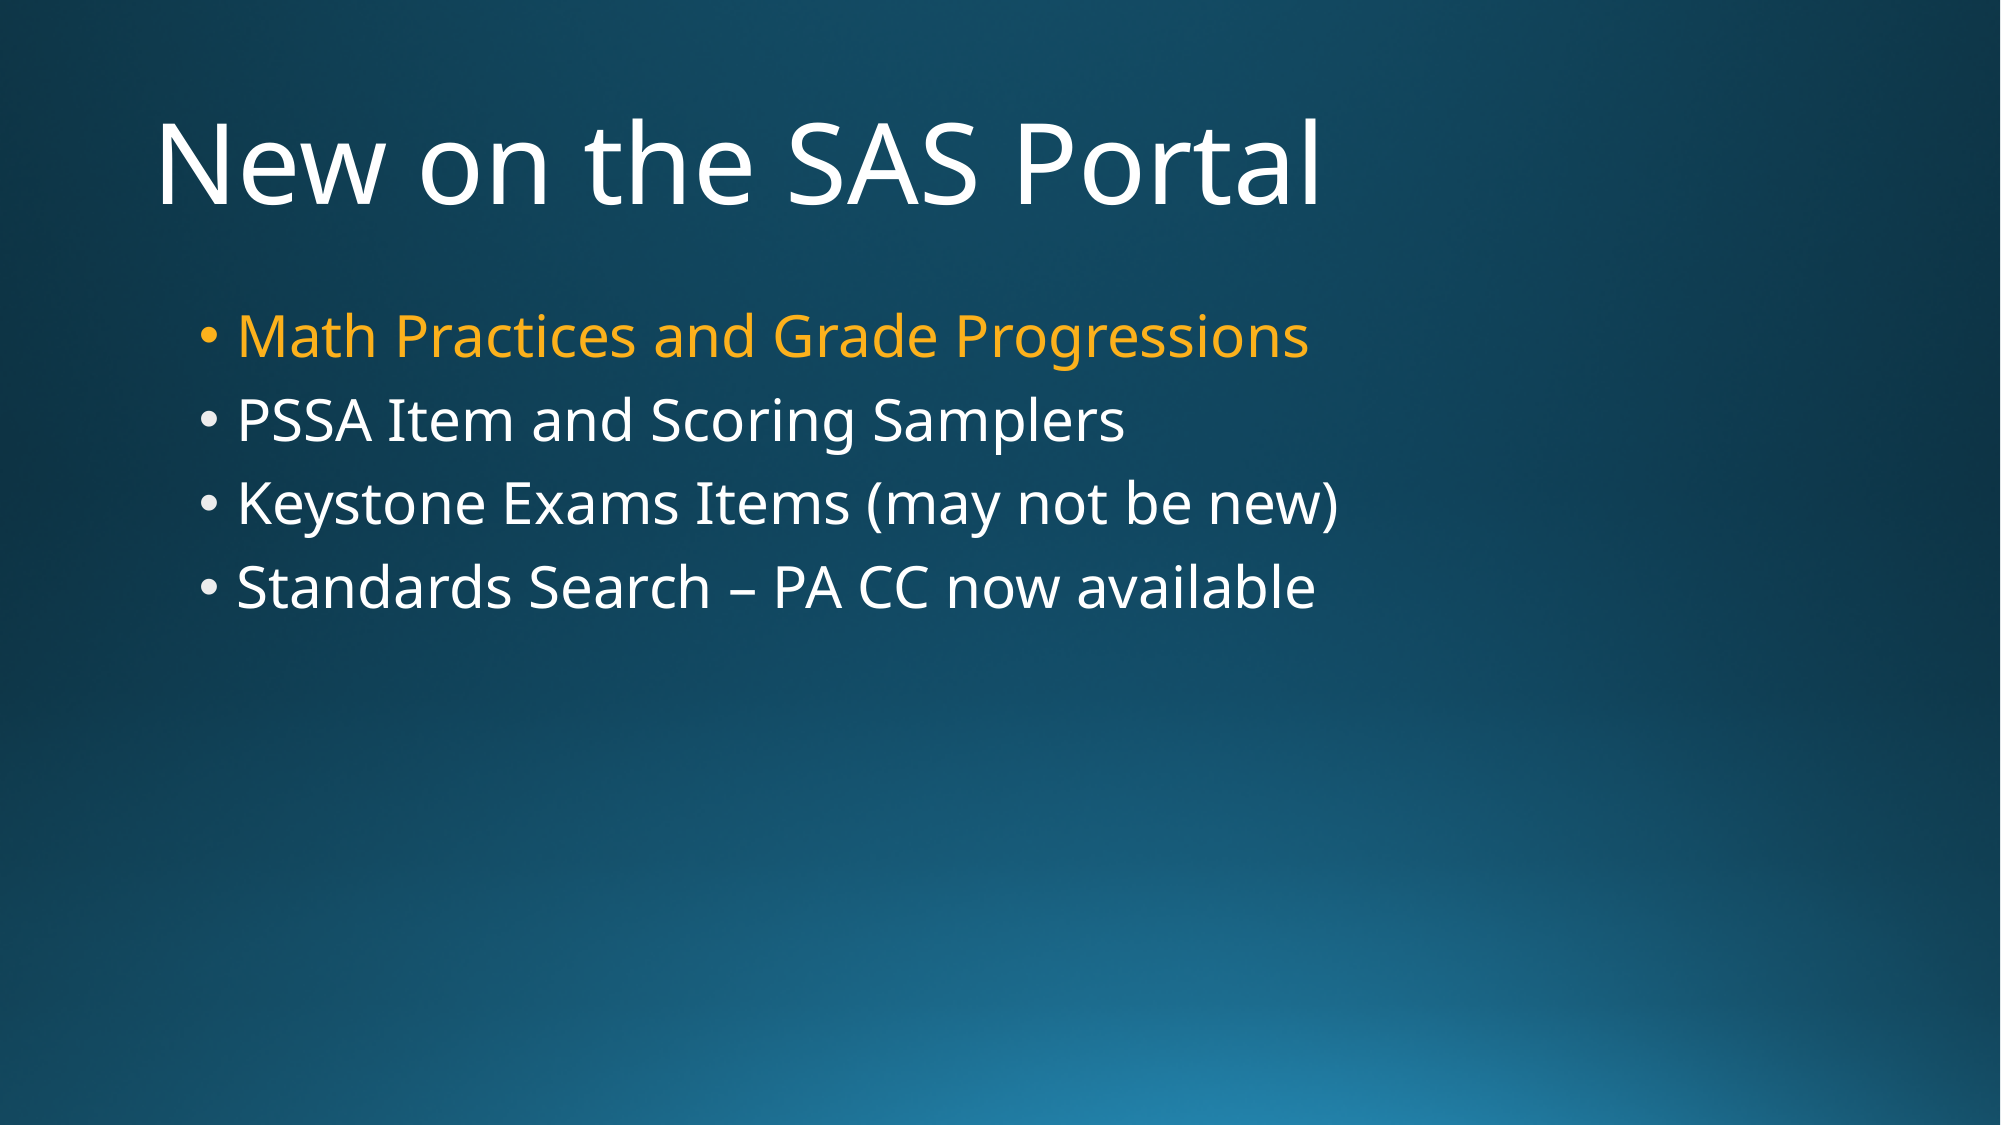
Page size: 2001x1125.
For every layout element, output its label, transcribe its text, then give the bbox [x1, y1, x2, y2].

list Math Practices and Grade Progressions PSSA Item and Scoring Samplers Keystone Exams Items (may not be new) Standards Search – PA CC now available [183, 299, 1863, 1014]
title New on the SAS Portal [137, 59, 1863, 278]
picture [0, 0, 2001, 1125]
